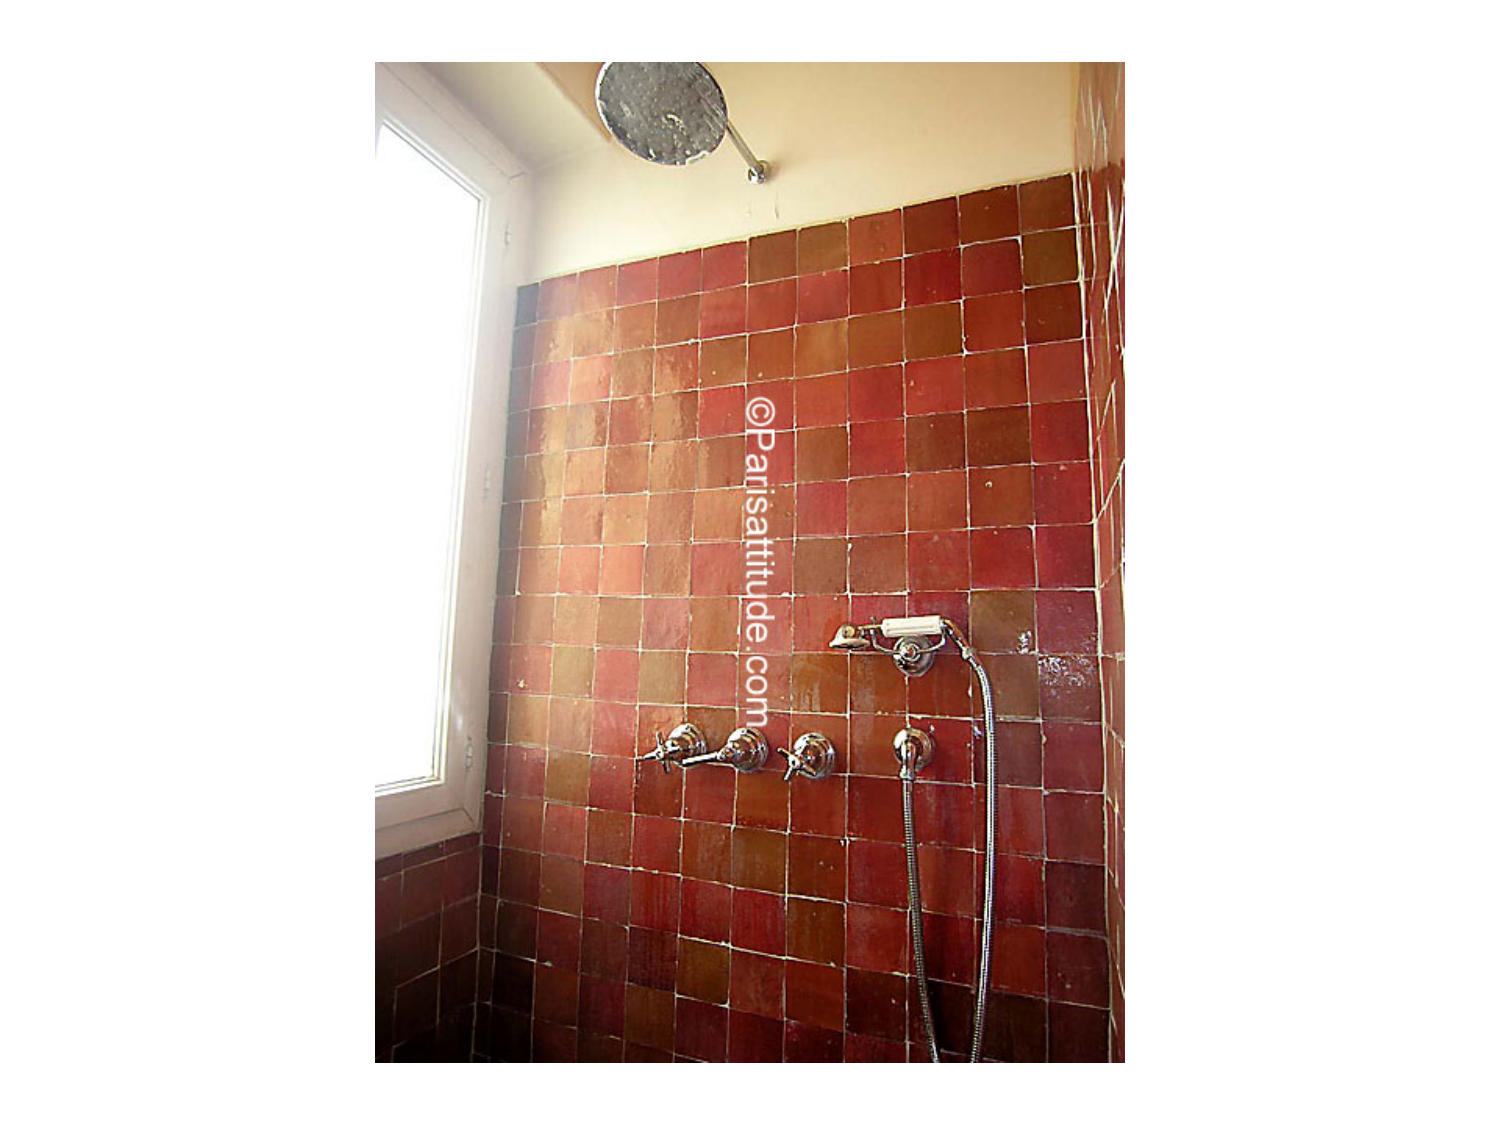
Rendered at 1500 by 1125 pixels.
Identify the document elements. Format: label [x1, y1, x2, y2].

picture [374, 62, 1126, 1063]
